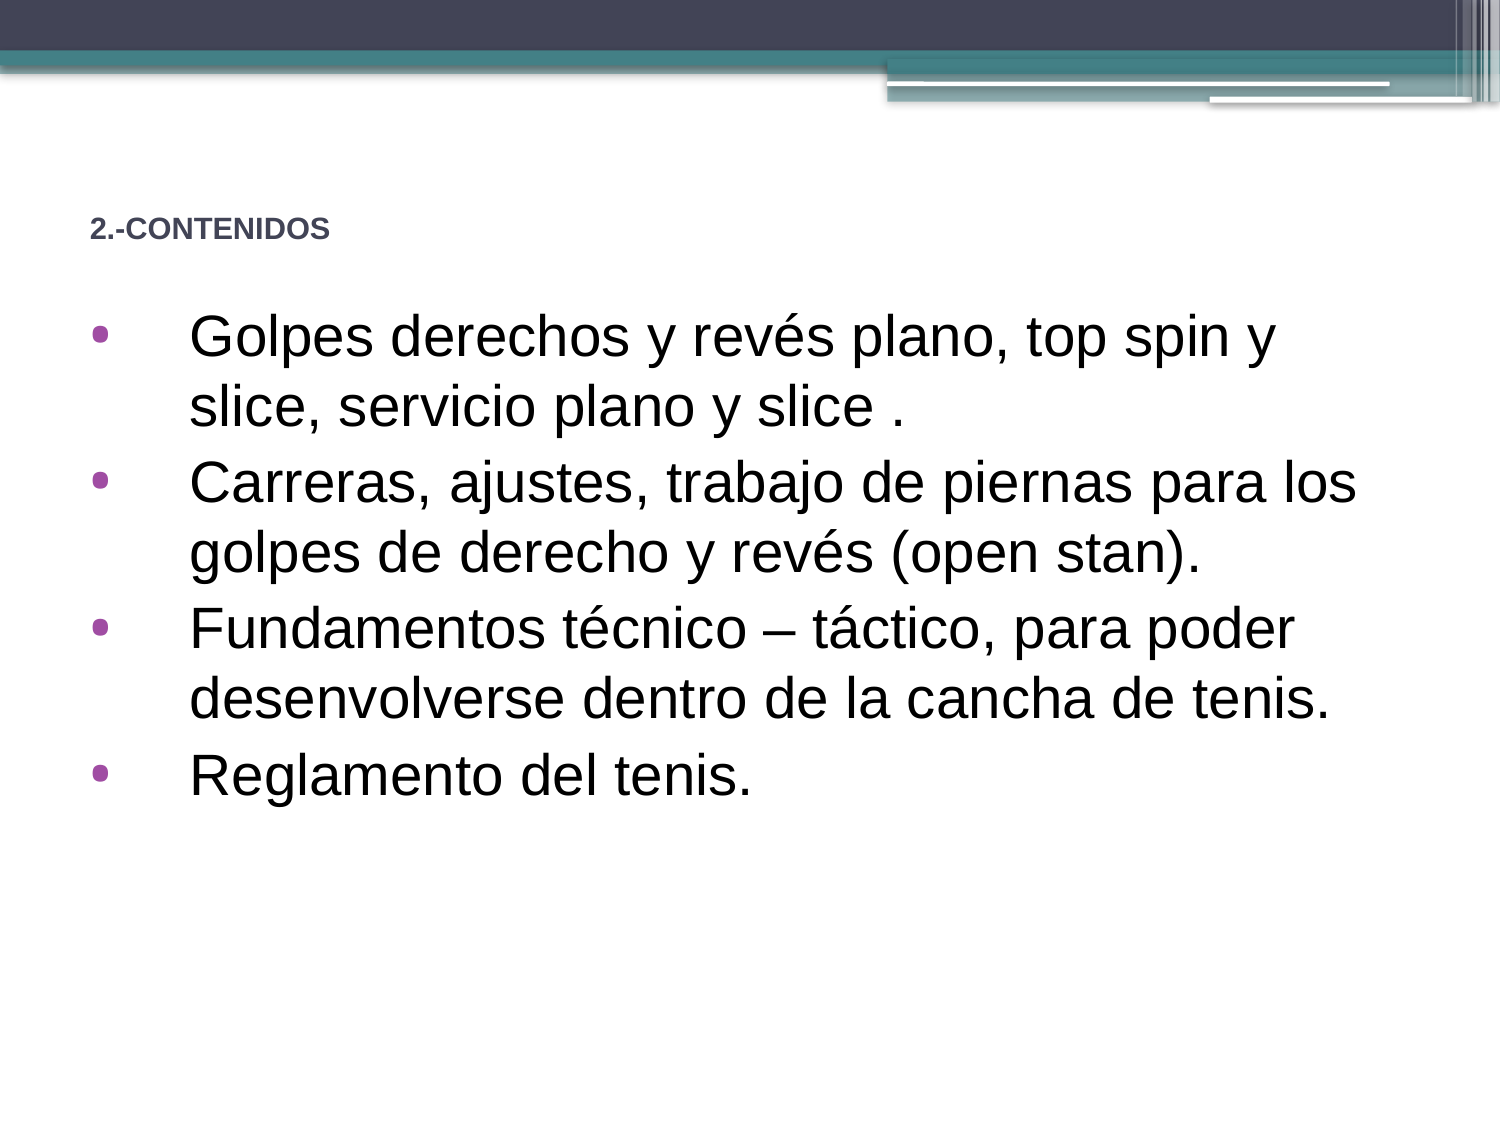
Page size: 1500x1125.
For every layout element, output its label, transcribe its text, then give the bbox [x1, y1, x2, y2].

list Golpes derechos y revés plano, top spin y slice, servicio plano y slice . Carreras, ajustes, trabajo de piernas para los golpes de derecho y revés (open stan). Fundamentos técnico – táctico, para poder desenvolverse dentro de la cancha de tenis. Reglamento del tenis. [75, 290, 1425, 1125]
title 2.-CONTENIDOS [75, 163, 1425, 290]
